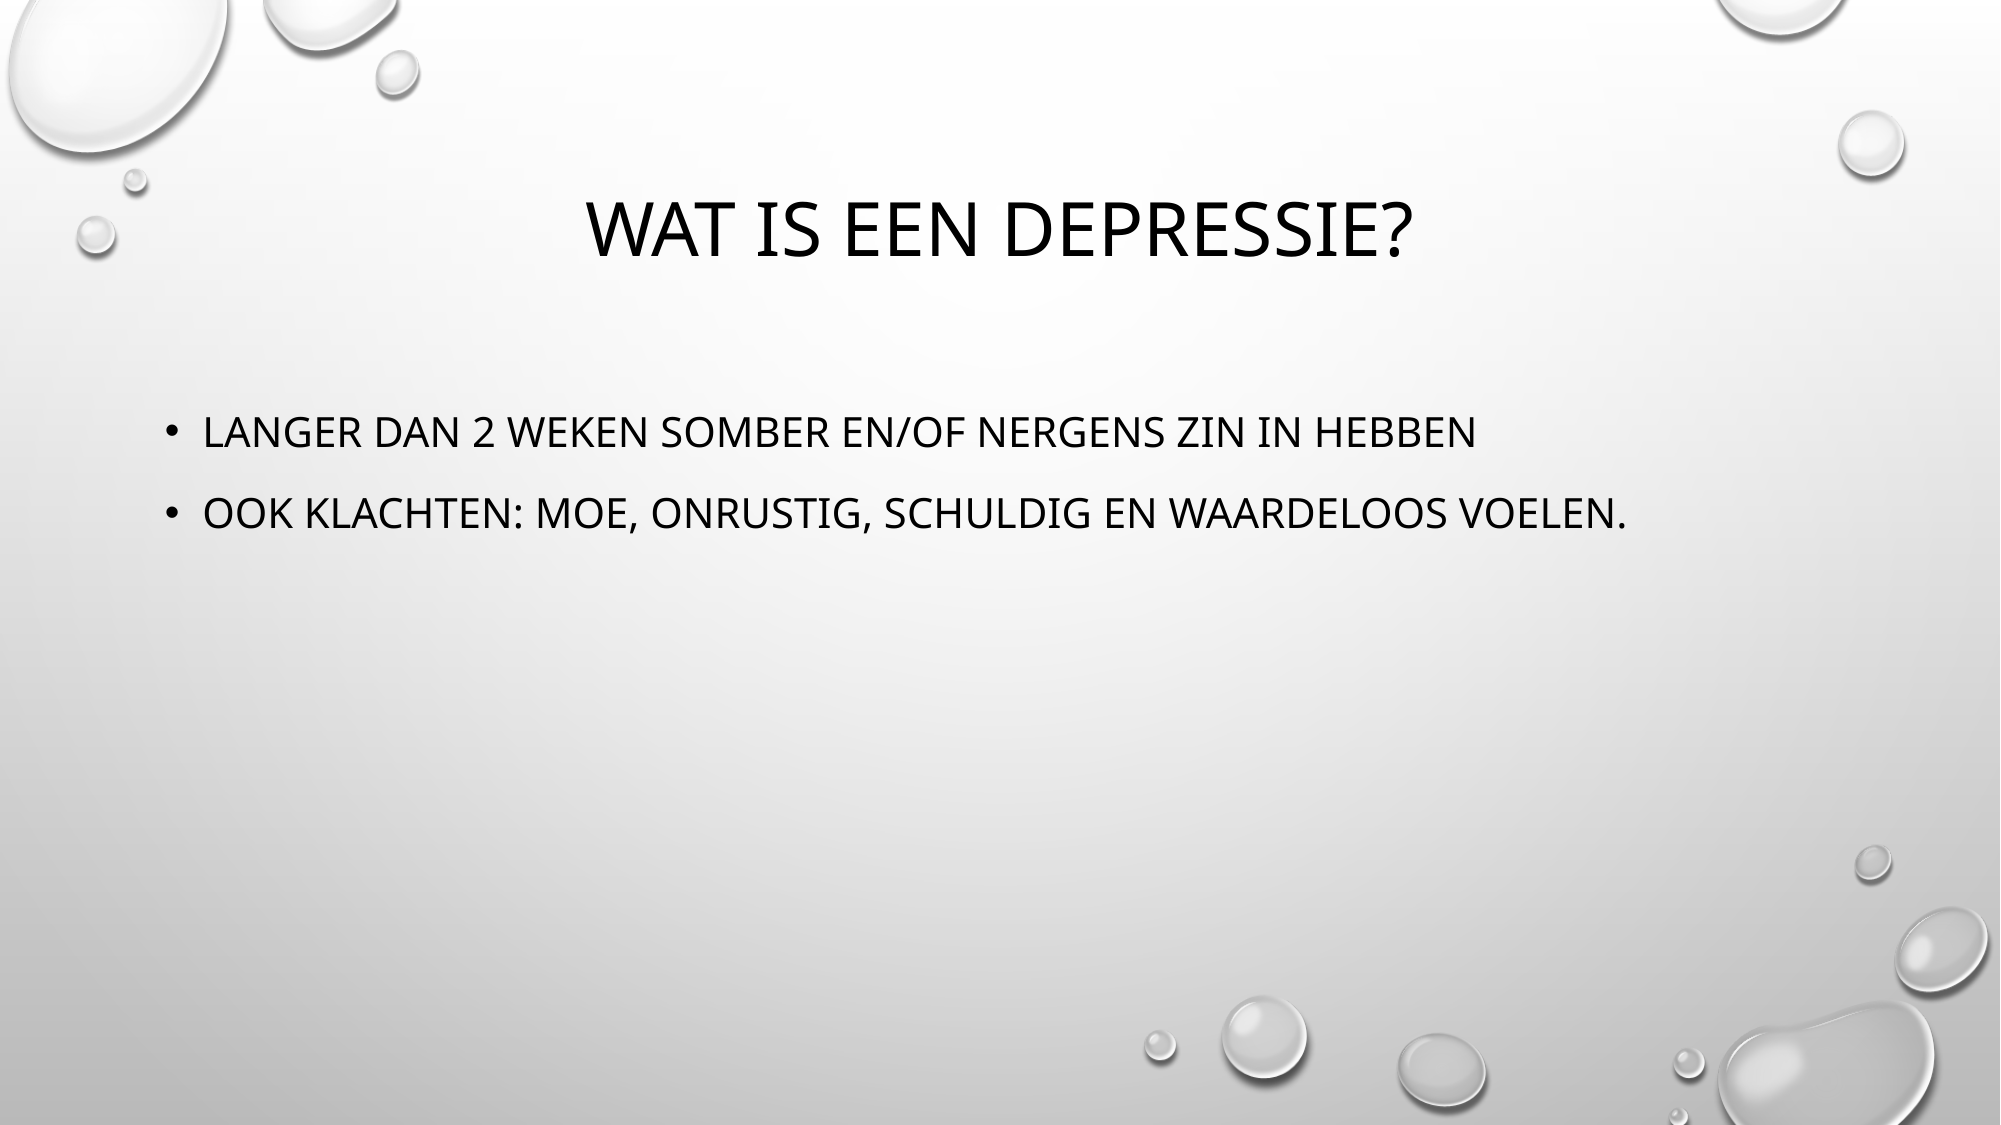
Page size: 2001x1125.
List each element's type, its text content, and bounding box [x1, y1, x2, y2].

title Wat is een depressie? [149, 101, 1851, 364]
picture [0, 0, 2000, 1125]
list langer dan 2 weken somber en/of nergens zin in hebben Ook klachten: moe, onrustig, schuldig en waardeloos voelen. [149, 388, 1850, 950]
